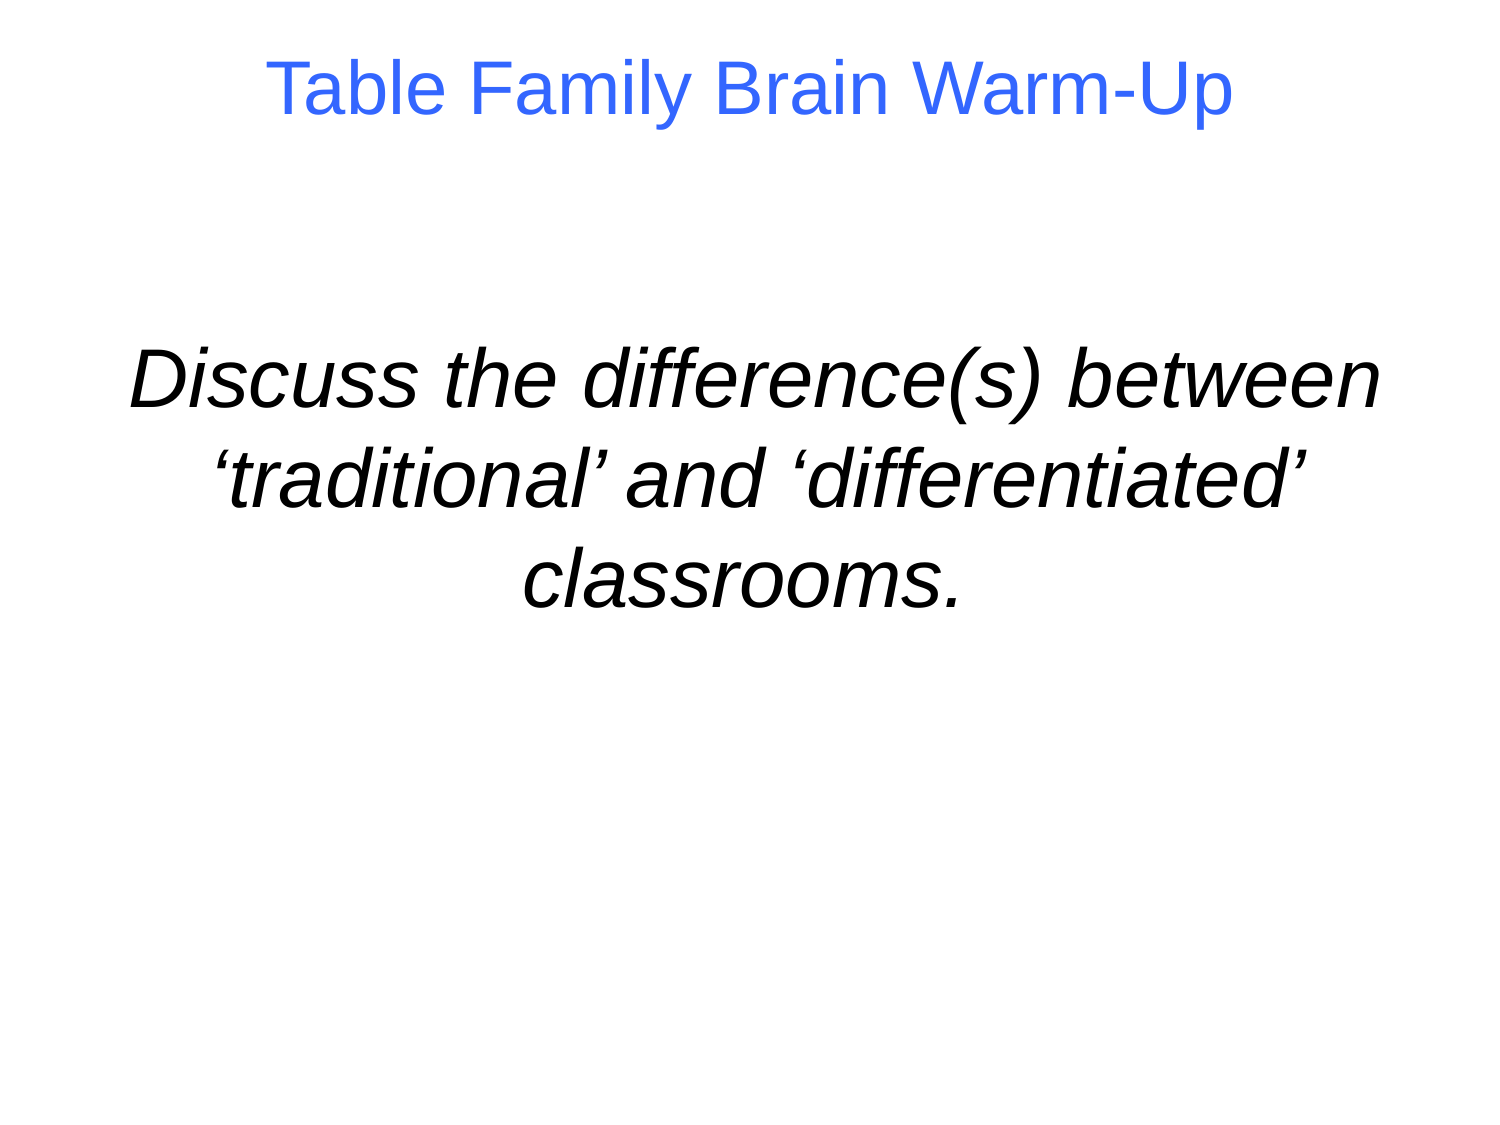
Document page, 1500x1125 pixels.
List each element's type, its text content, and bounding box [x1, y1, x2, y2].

title Table Family Brain Warm-Up [0, 30, 1500, 139]
list Discuss the difference(s) between ‘traditional’ and ‘differentiated’ classrooms. [76, 200, 1436, 858]
